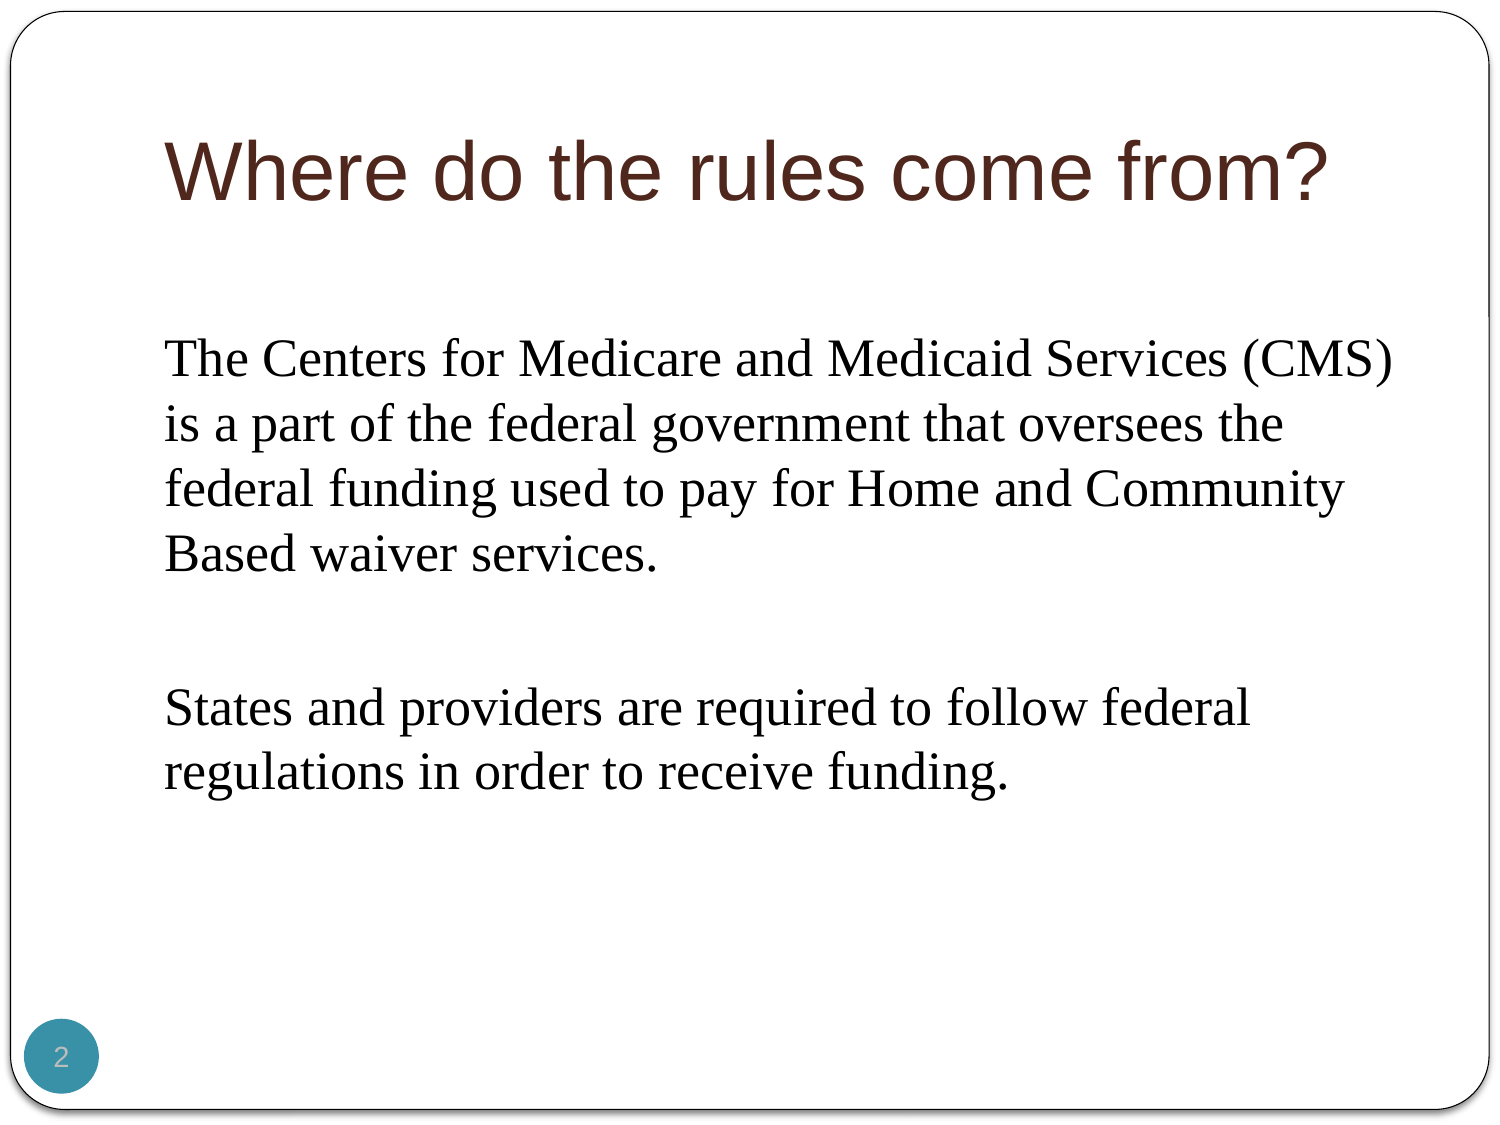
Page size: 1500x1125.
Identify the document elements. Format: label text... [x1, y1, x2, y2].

title Where do the rules come from? [150, 45, 1425, 233]
list The Centers for Medicare and Medicaid Services (CMS) is a part of the federal government that oversees the federal funding used to pay for Home and Community Based waiver services. States and providers are required to follow federal regulations in order to receive funding. [150, 237, 1425, 988]
slide_number 2 [23, 1018, 99, 1094]
